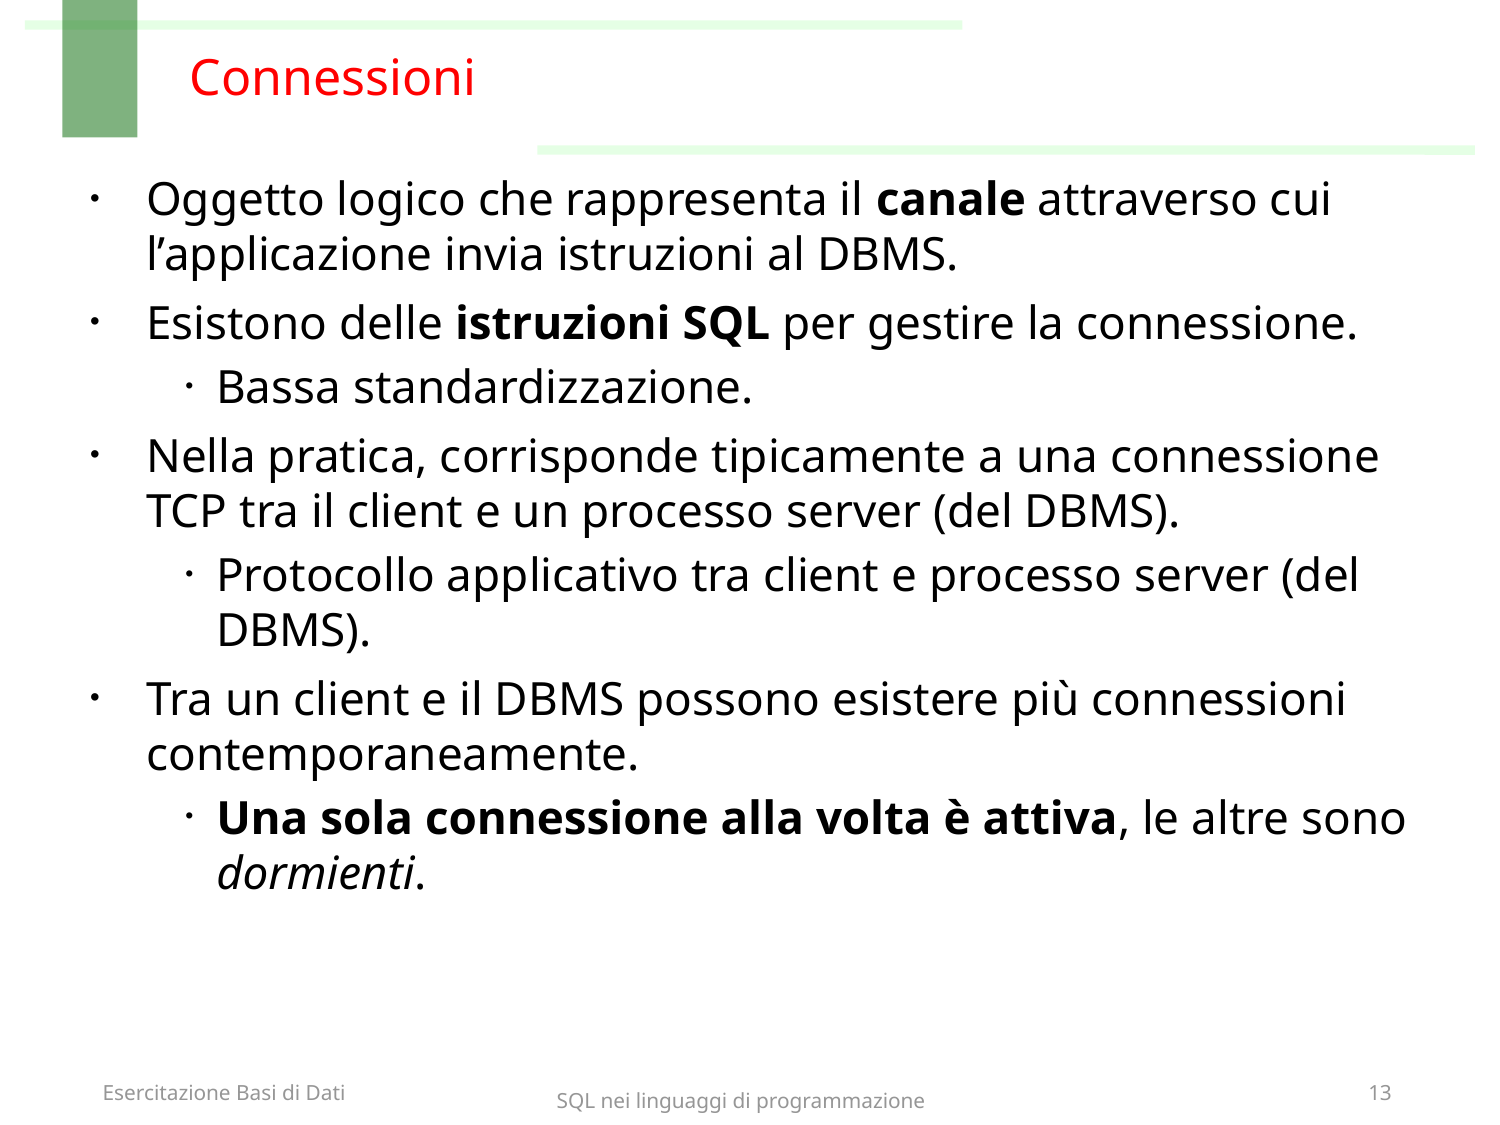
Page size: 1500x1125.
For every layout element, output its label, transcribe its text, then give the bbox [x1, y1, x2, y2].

list Oggetto logico che rappresenta il canale attraverso cui l’applicazione invia istruzioni al DBMS. Esistono delle istruzioni SQL per gestire la connessione. Bassa standardizzazione. Nella pratica, corrisponde tipicamente a una connessione TCP tra il client e un processo server (del DBMS). Protocollo applicativo tra client e processo server (del DBMS). Tra un client e il DBMS possono esistere più connessioni contemporaneamente. Una sola connessione alla volta è attiva, le altre sono dormienti. [75, 162, 1425, 1063]
footer SQL nei linguaggi di programmazione [425, 1082, 1057, 1120]
title Connessioni [174, 24, 1425, 125]
